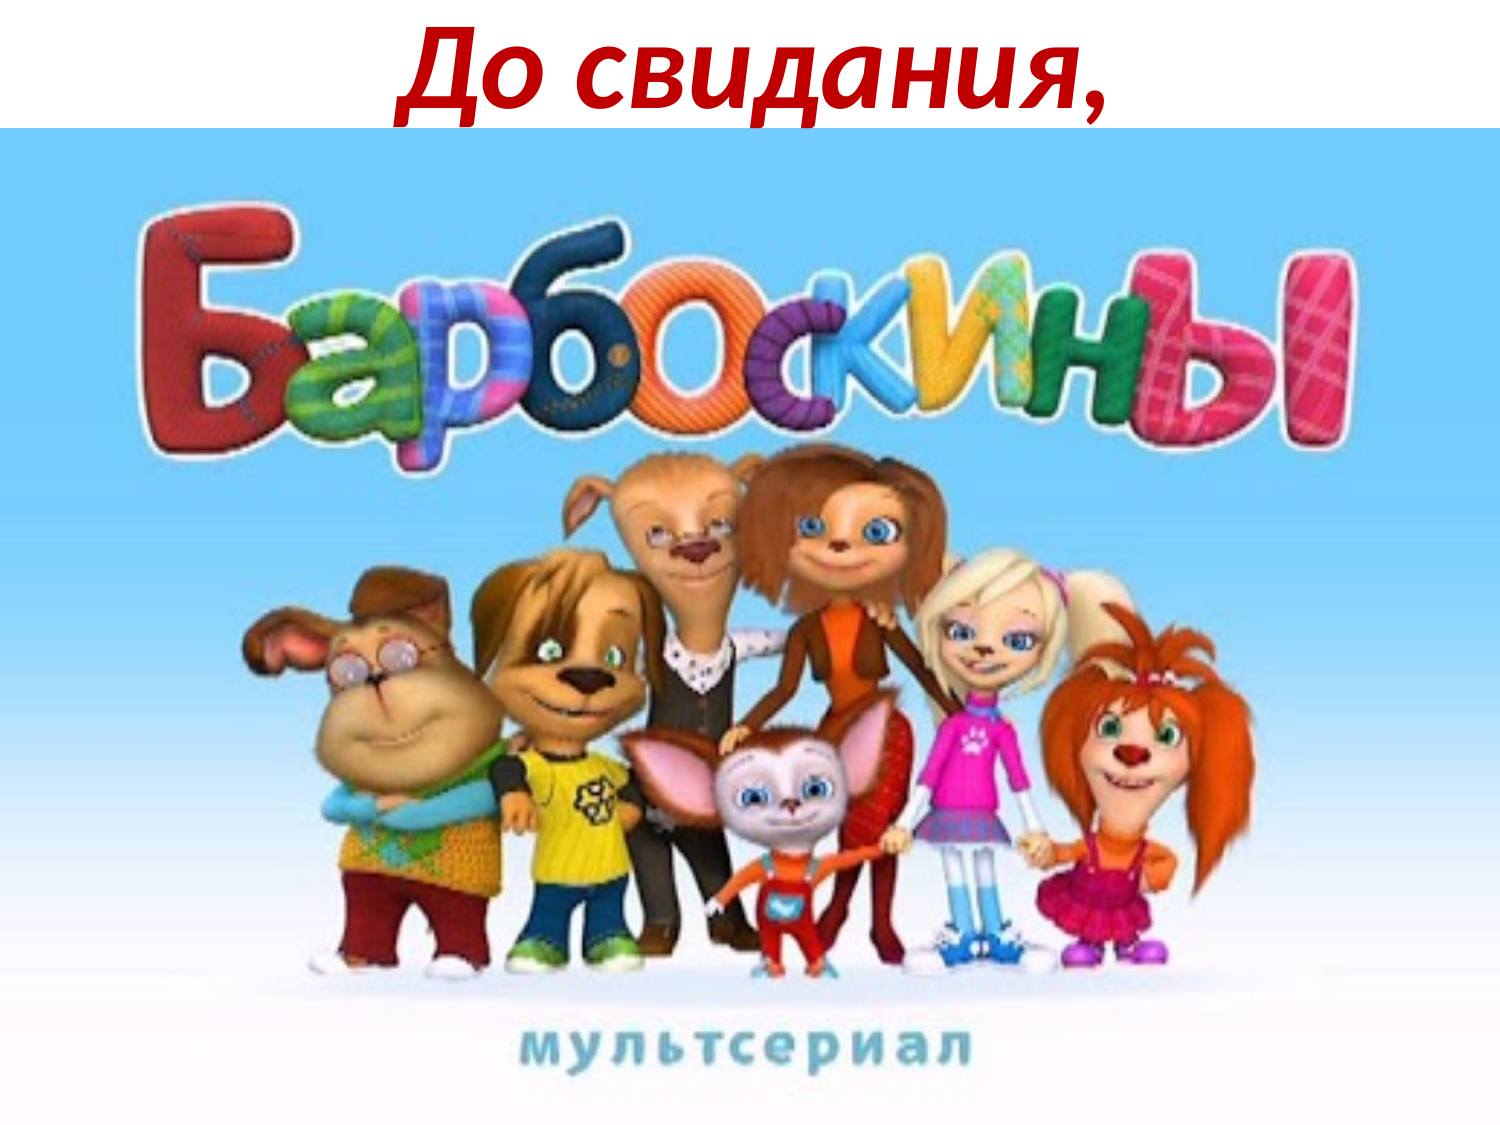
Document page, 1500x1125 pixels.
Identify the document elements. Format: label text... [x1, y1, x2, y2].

text_box До свидания, [199, 0, 1313, 127]
picture [0, 128, 1500, 1125]
